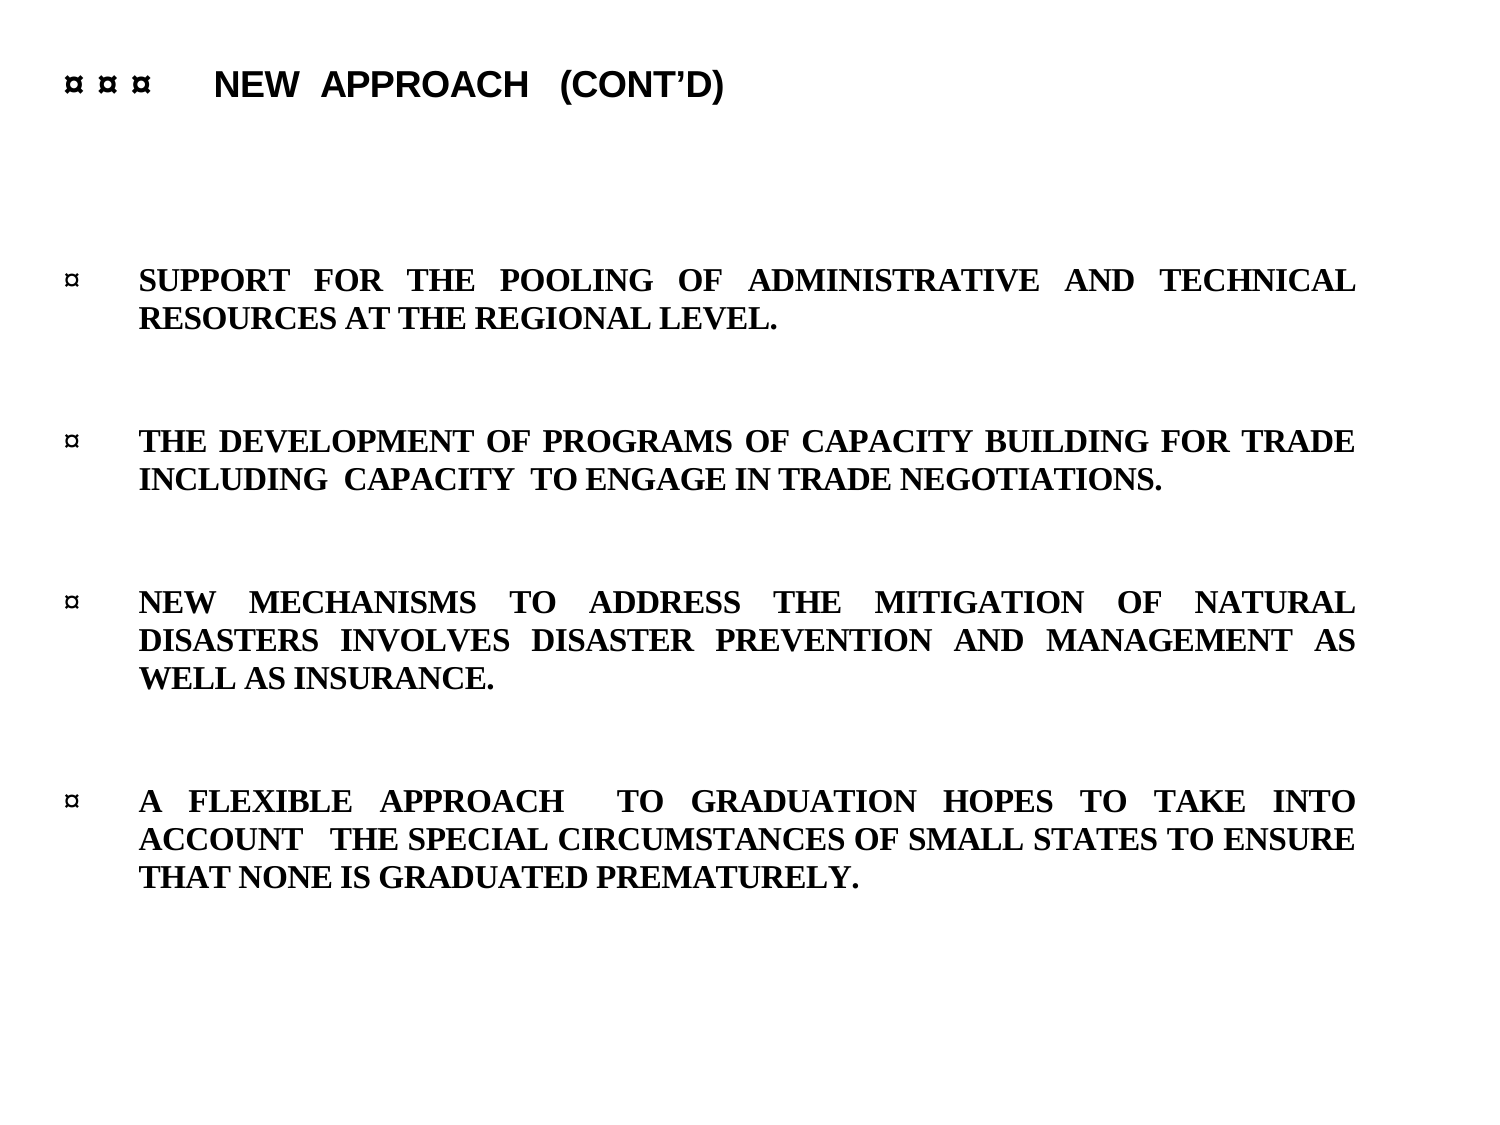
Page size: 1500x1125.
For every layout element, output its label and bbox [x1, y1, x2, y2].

text_box [63, 63, 1358, 1109]
